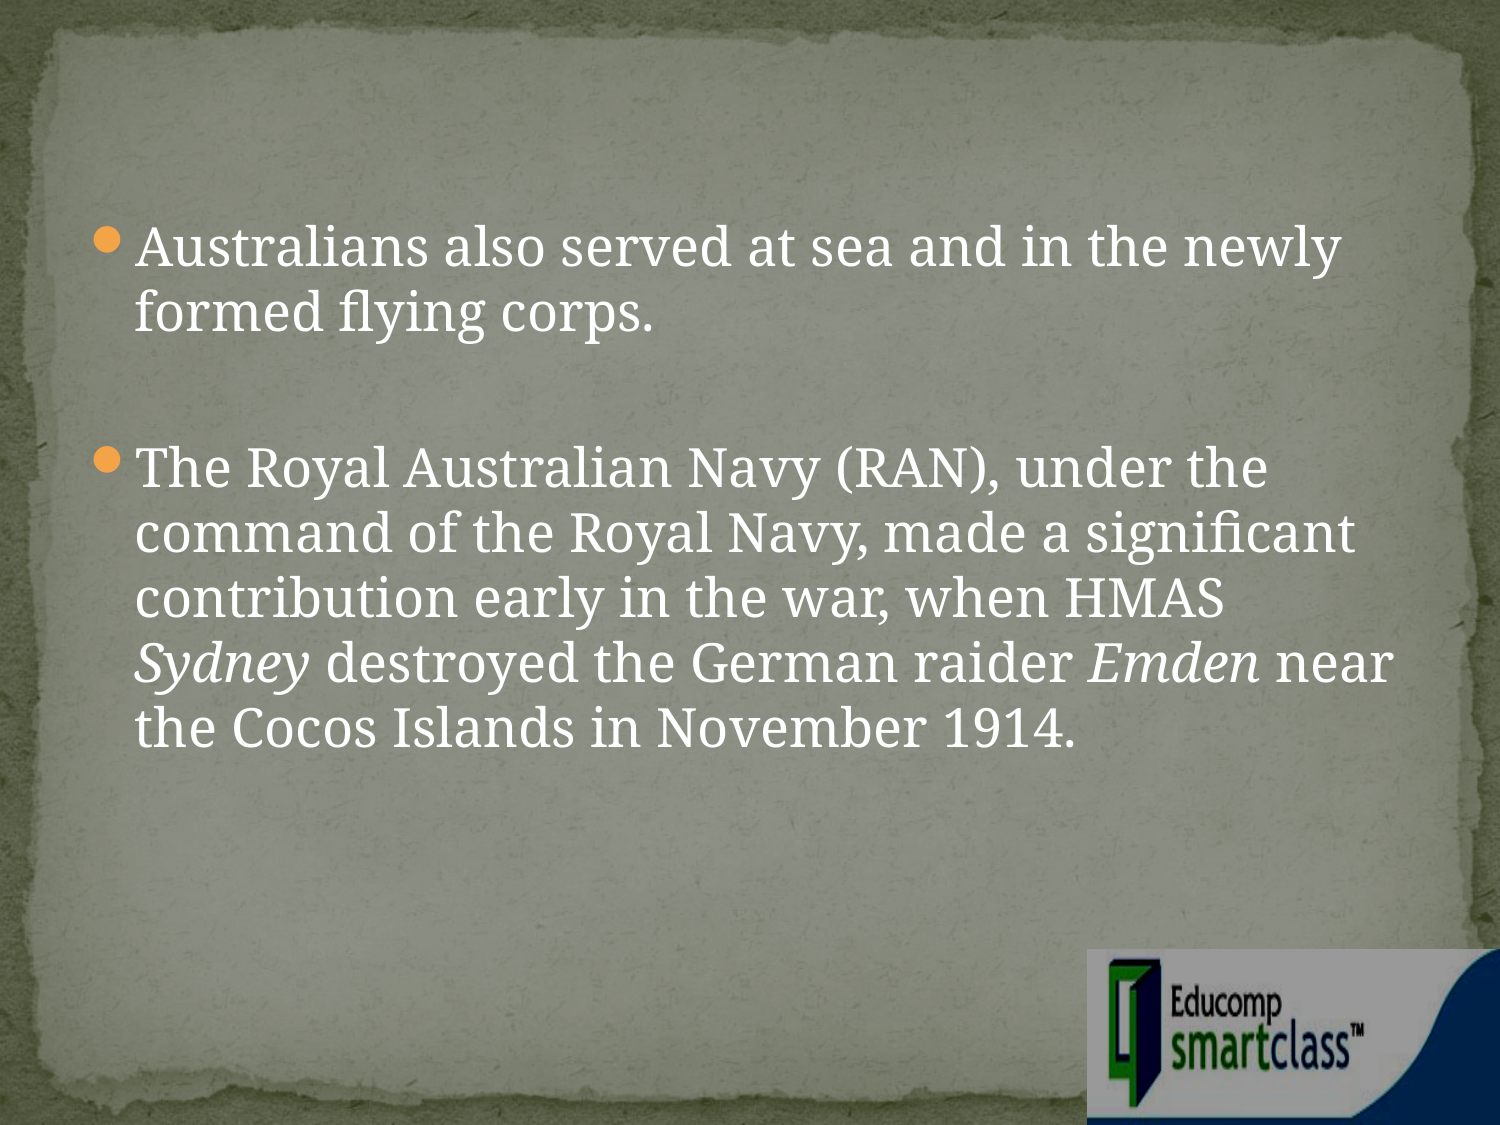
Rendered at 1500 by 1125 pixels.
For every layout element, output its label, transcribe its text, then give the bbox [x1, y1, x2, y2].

list Australians also served at sea and in the newly formed flying corps. The Royal Australian Navy (RAN), under the command of the Royal Navy, made a significant contribution early in the war, when HMAS Sydney destroyed the German raider Emden near the Cocos Islands in November 1914. [75, 50, 1425, 1005]
picture [1087, 949, 1500, 1125]
